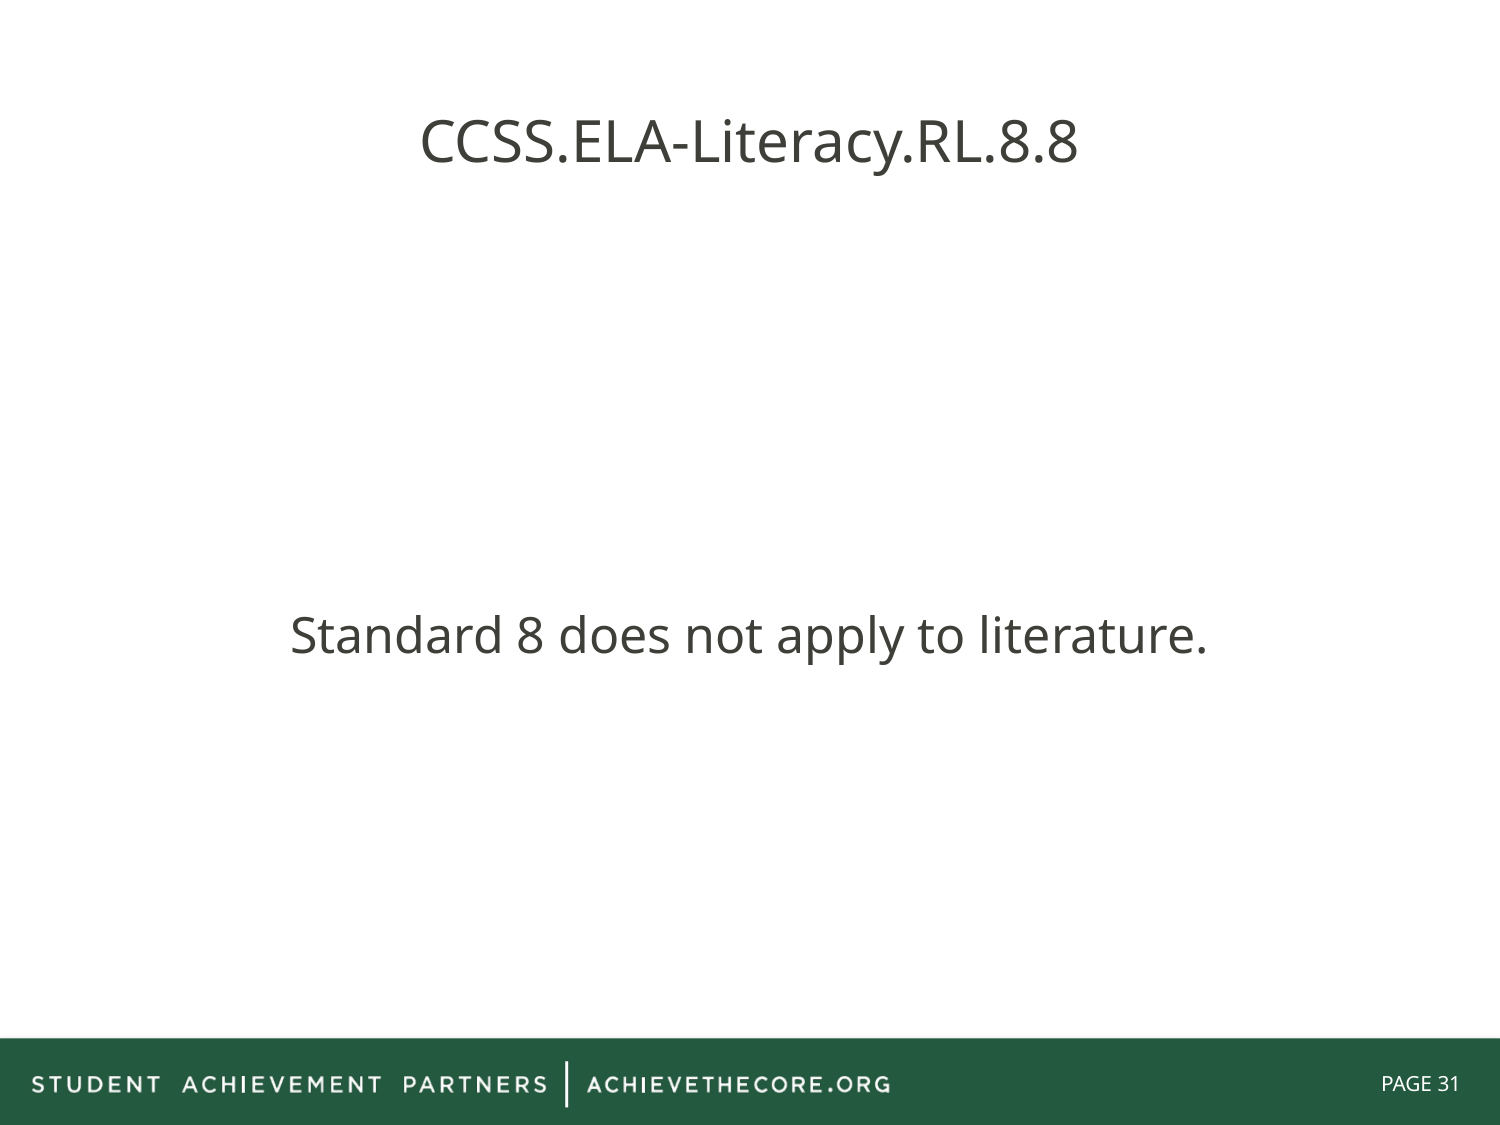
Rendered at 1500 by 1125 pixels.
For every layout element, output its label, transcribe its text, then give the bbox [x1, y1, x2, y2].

title CCSS.ELA-Literacy.RL.8.8 [75, 45, 1425, 233]
list Standard 8 does not apply to literature. [75, 262, 1425, 1005]
